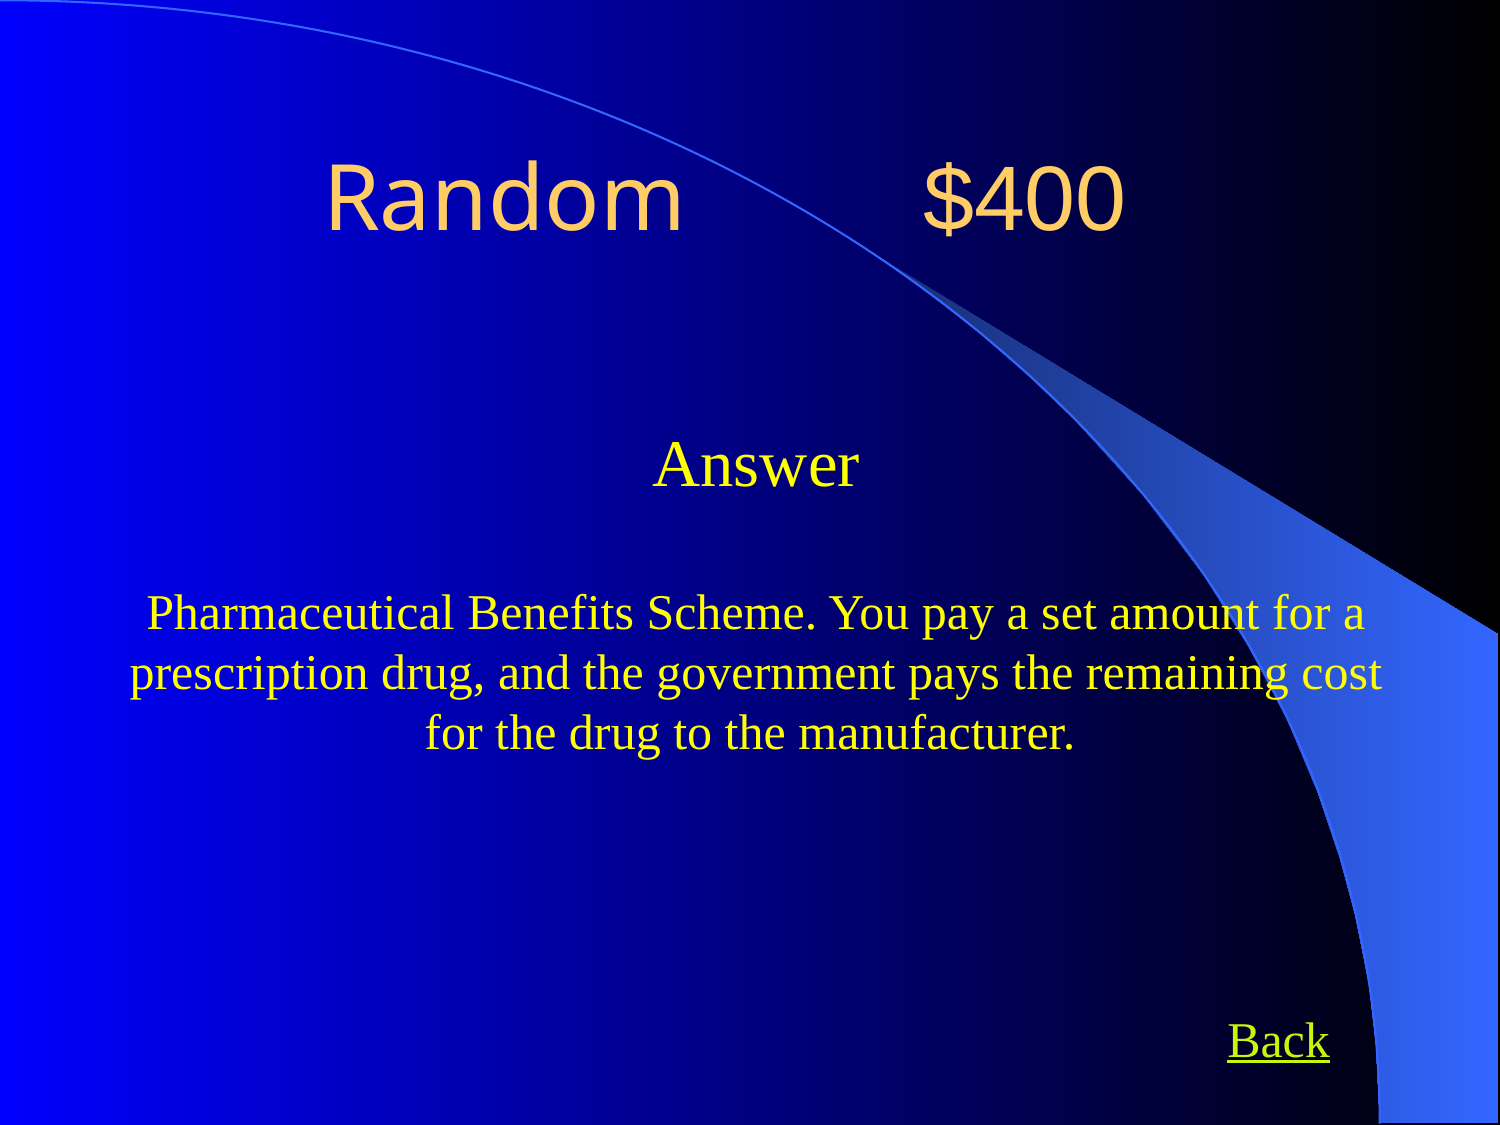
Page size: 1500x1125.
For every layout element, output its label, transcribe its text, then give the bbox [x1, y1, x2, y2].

title Random $400 [87, 99, 1363, 288]
text_box Back [1212, 999, 1438, 1075]
text_box Answer Pharmaceutical Benefits Scheme. You pay a set amount for a prescription drug, and the government pays the remaining cost for the drug to the manufacturer. [99, 412, 1413, 1125]
